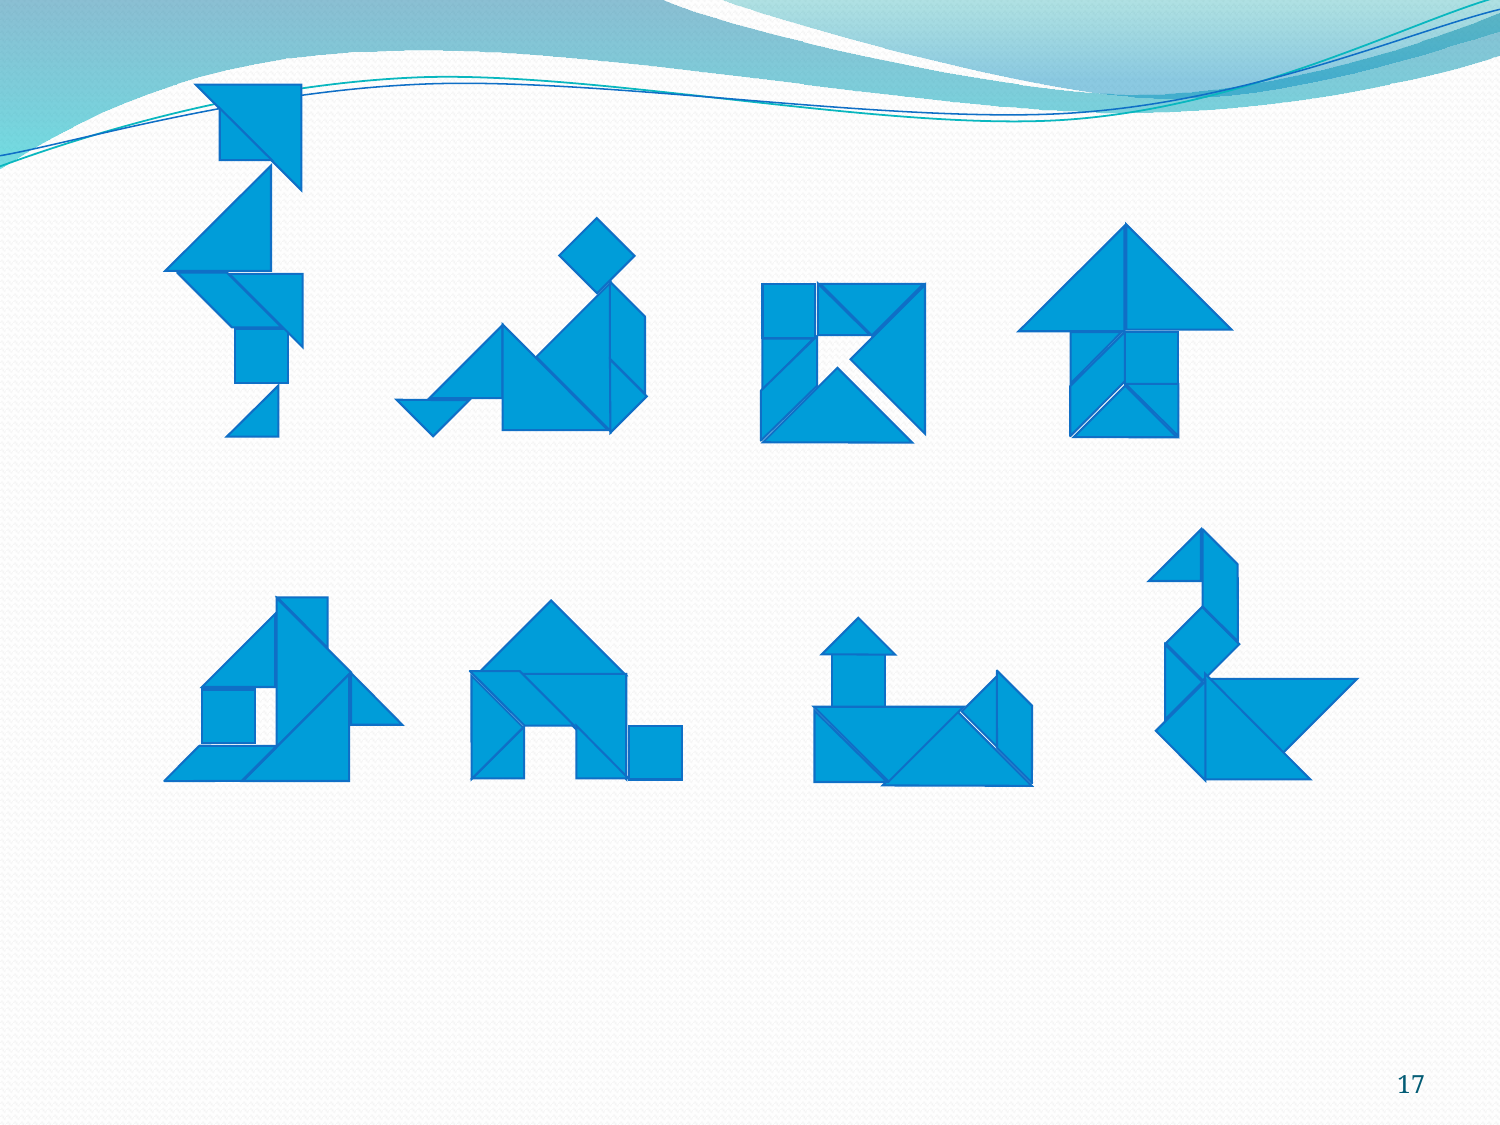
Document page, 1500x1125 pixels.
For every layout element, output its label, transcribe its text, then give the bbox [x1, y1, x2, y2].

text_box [165, 84, 303, 437]
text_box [1018, 224, 1232, 474]
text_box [1138, 528, 1336, 780]
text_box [164, 597, 403, 782]
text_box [407, 228, 664, 431]
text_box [469, 622, 682, 780]
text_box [760, 247, 978, 496]
slide_number 17 [1299, 1042, 1425, 1103]
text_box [814, 628, 1033, 839]
